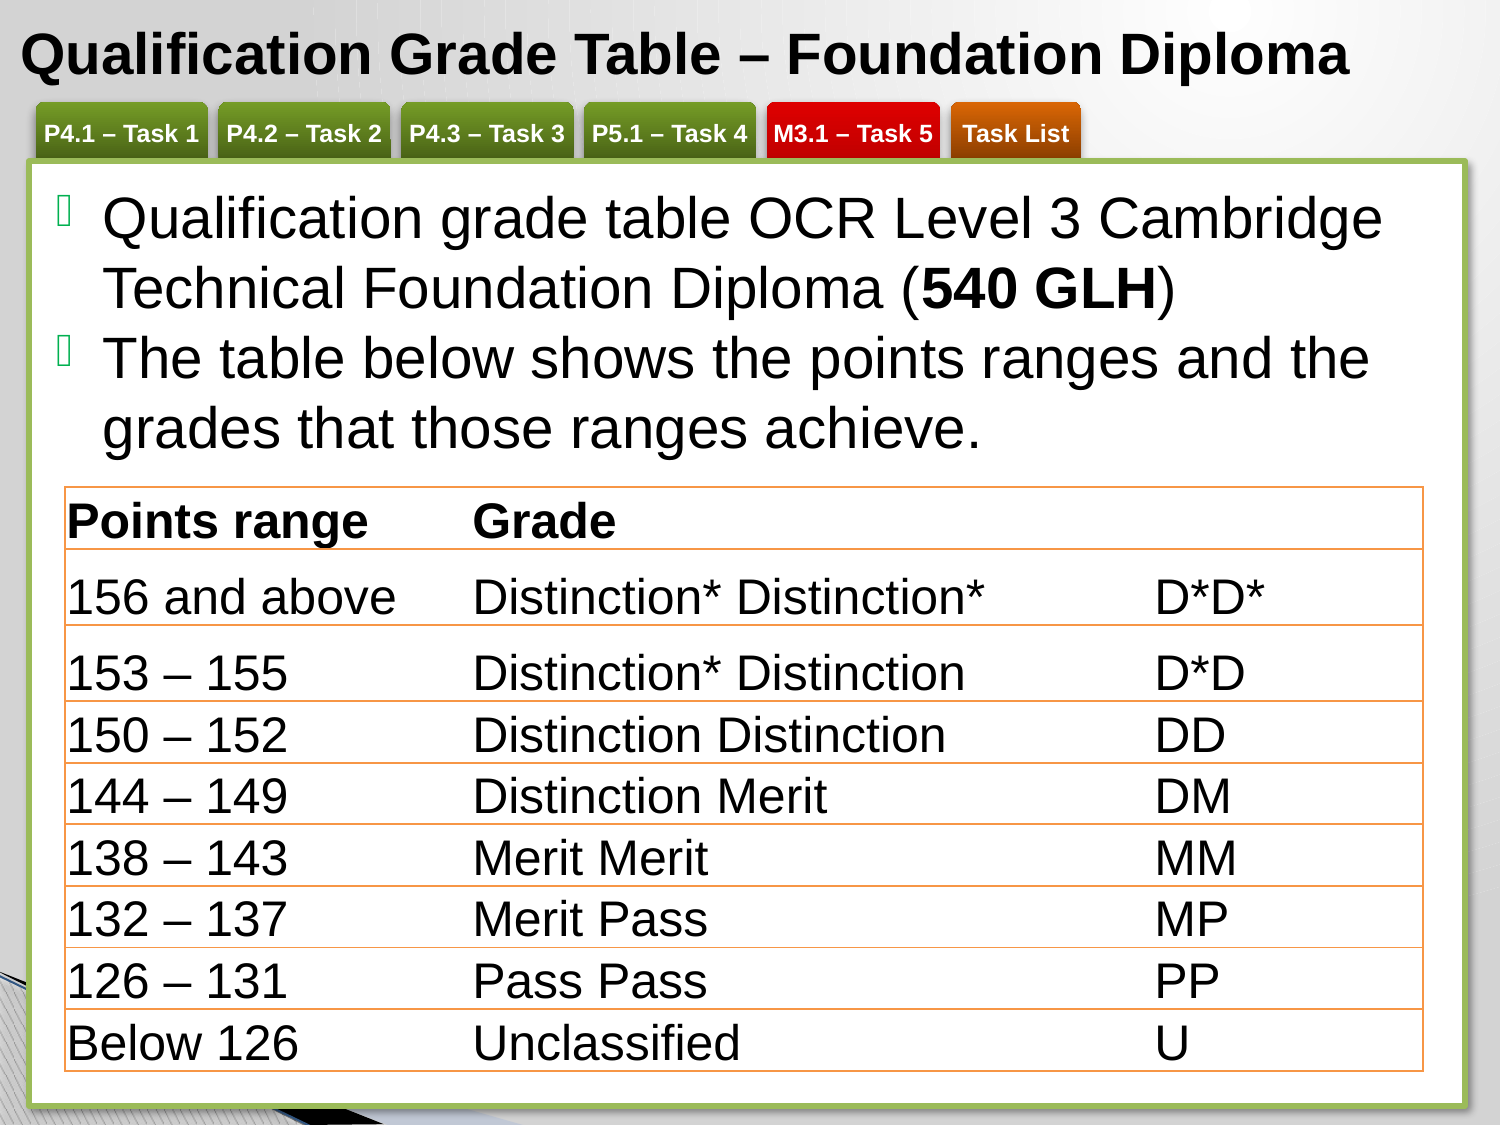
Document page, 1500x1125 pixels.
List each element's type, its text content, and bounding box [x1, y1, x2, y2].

table_cell 126 – 131 [66, 948, 471, 1008]
table_cell Distinction Distinction [471, 702, 1153, 762]
picture [281, 1114, 303, 1125]
table_header [1153, 488, 1422, 548]
table_cell D*D* [1153, 550, 1422, 624]
table_cell 150 – 152 [66, 702, 471, 762]
text_box e [551, 0, 603, 5]
table_cell 144 – 149 [66, 764, 471, 823]
table_cell 132 – 137 [66, 887, 471, 947]
text_box Qualification grade table OCR Level 3 Cambridge Technical Foundation Diploma (540 GLH) The table below shows the points ranges and the grades that those ranges achieve. [41, 172, 1447, 468]
table_cell Distinction* Distinction [471, 626, 1153, 700]
table_cell Below 126 [66, 1010, 471, 1070]
table_cell Distinction Merit [471, 764, 1153, 823]
table_cell D*D [1153, 626, 1422, 700]
table_cell Pass Pass [471, 948, 1153, 1008]
table_cell MM [1153, 825, 1422, 885]
table_cell Unclassified [471, 1010, 1153, 1070]
title Qualification Grade Table – Foundation Diploma [5, 0, 1447, 102]
table_cell MP [1153, 887, 1422, 947]
table_cell 138 – 143 [66, 825, 471, 885]
table_cell 156 and above [66, 550, 471, 624]
table_cell 153 – 155 [66, 626, 471, 700]
table_cell Distinction* Distinction* [471, 550, 1153, 624]
table_header Grade [471, 488, 1153, 548]
table_cell Merit Pass [471, 887, 1153, 947]
table_cell Merit Merit [471, 825, 1153, 885]
table_cell DM [1153, 764, 1422, 823]
table_cell PP [1153, 948, 1422, 1008]
table_cell U [1153, 1010, 1422, 1070]
table_cell DD [1153, 702, 1422, 762]
table_header Points range [66, 488, 471, 548]
